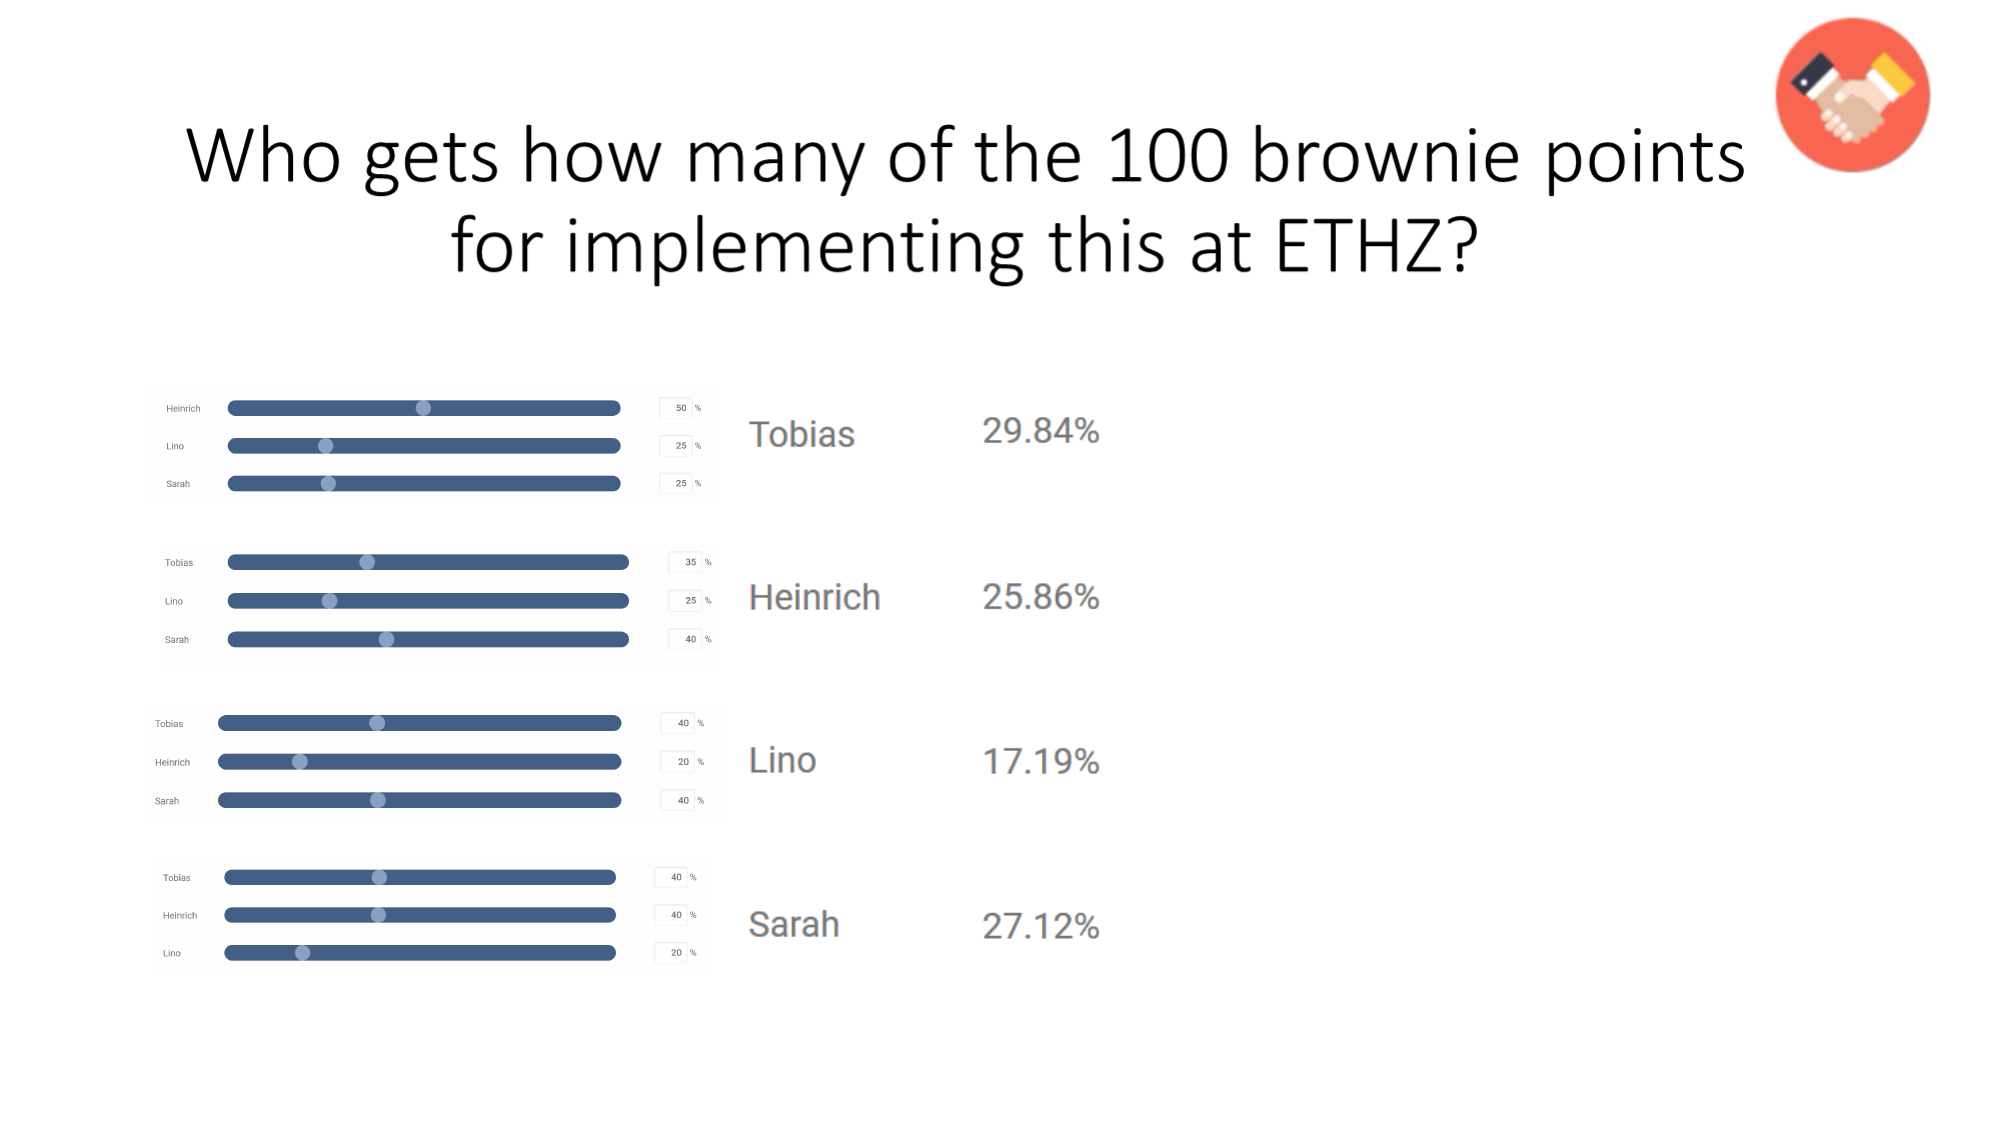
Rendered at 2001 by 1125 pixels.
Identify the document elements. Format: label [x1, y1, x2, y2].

picture [102, 8, 1954, 1017]
